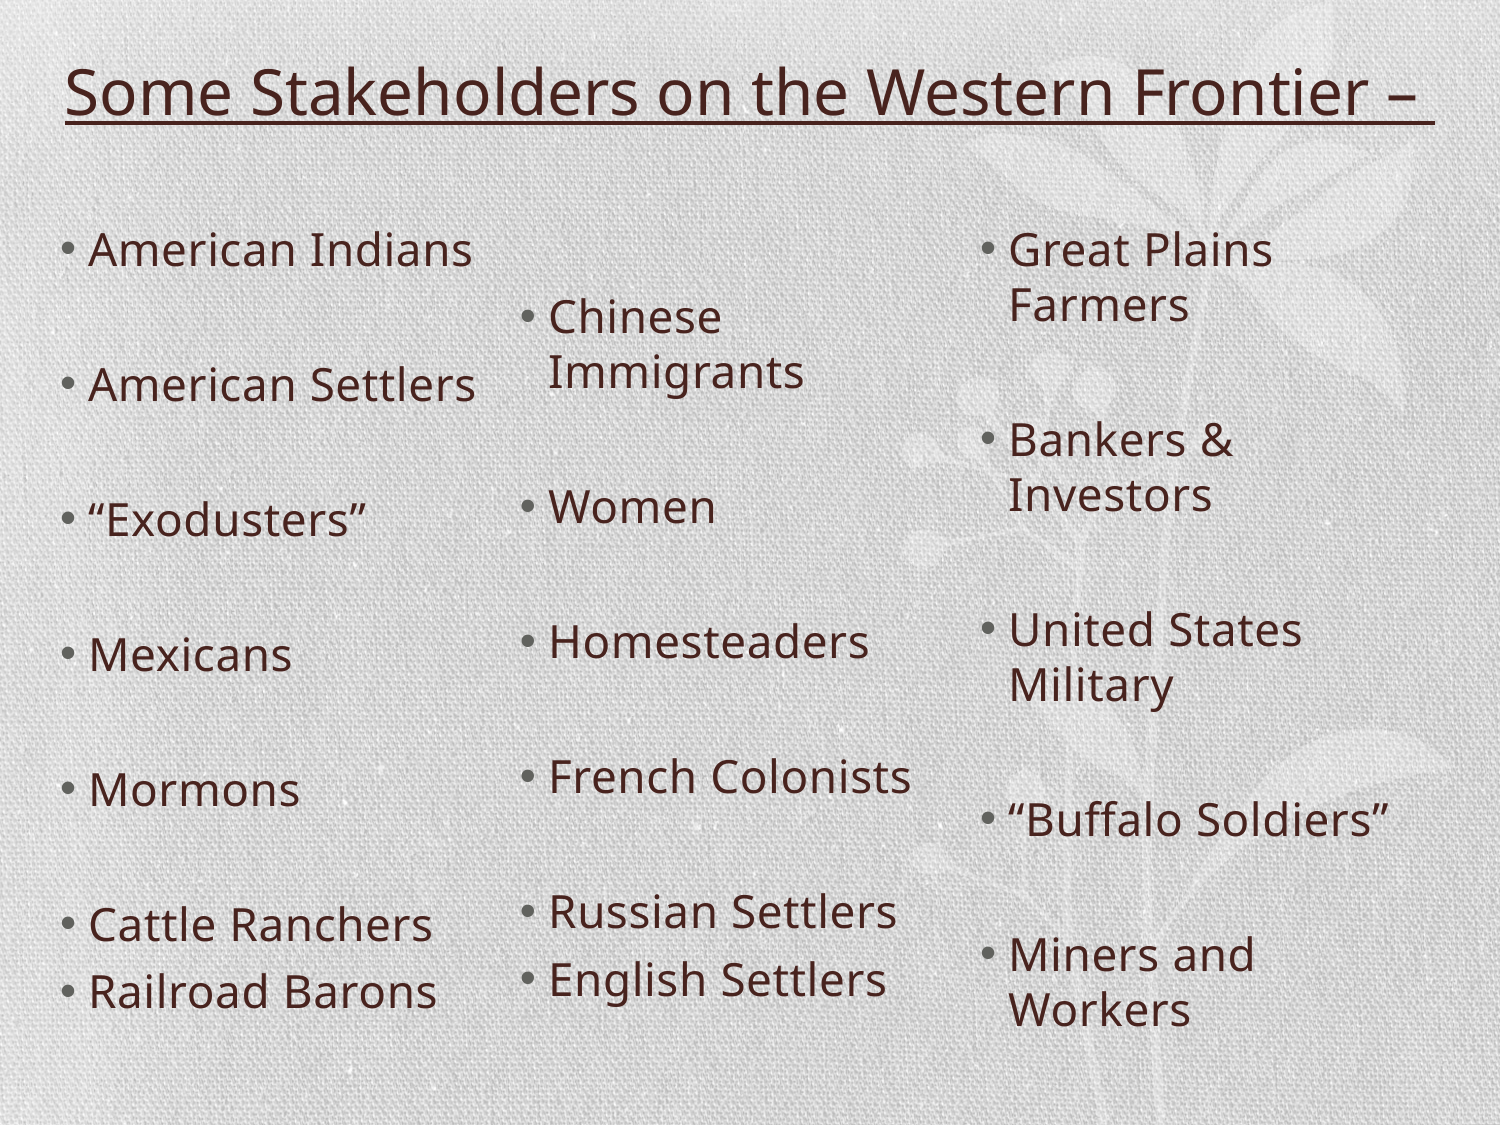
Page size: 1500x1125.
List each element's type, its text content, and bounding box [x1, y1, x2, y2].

list American Indians American Settlers “Exodusters” Mexicans Mormons Cattle Ranchers Railroad Barons Chinese Immigrants Women Homesteaders French Colonists Russian Settlers English Settlers Great Plains Farmers Bankers & Investors United States Military “Buffalo Soldiers” Miners and Workers [45, 213, 1455, 1023]
title Some Stakeholders on the Western Frontier – [45, 37, 1455, 213]
